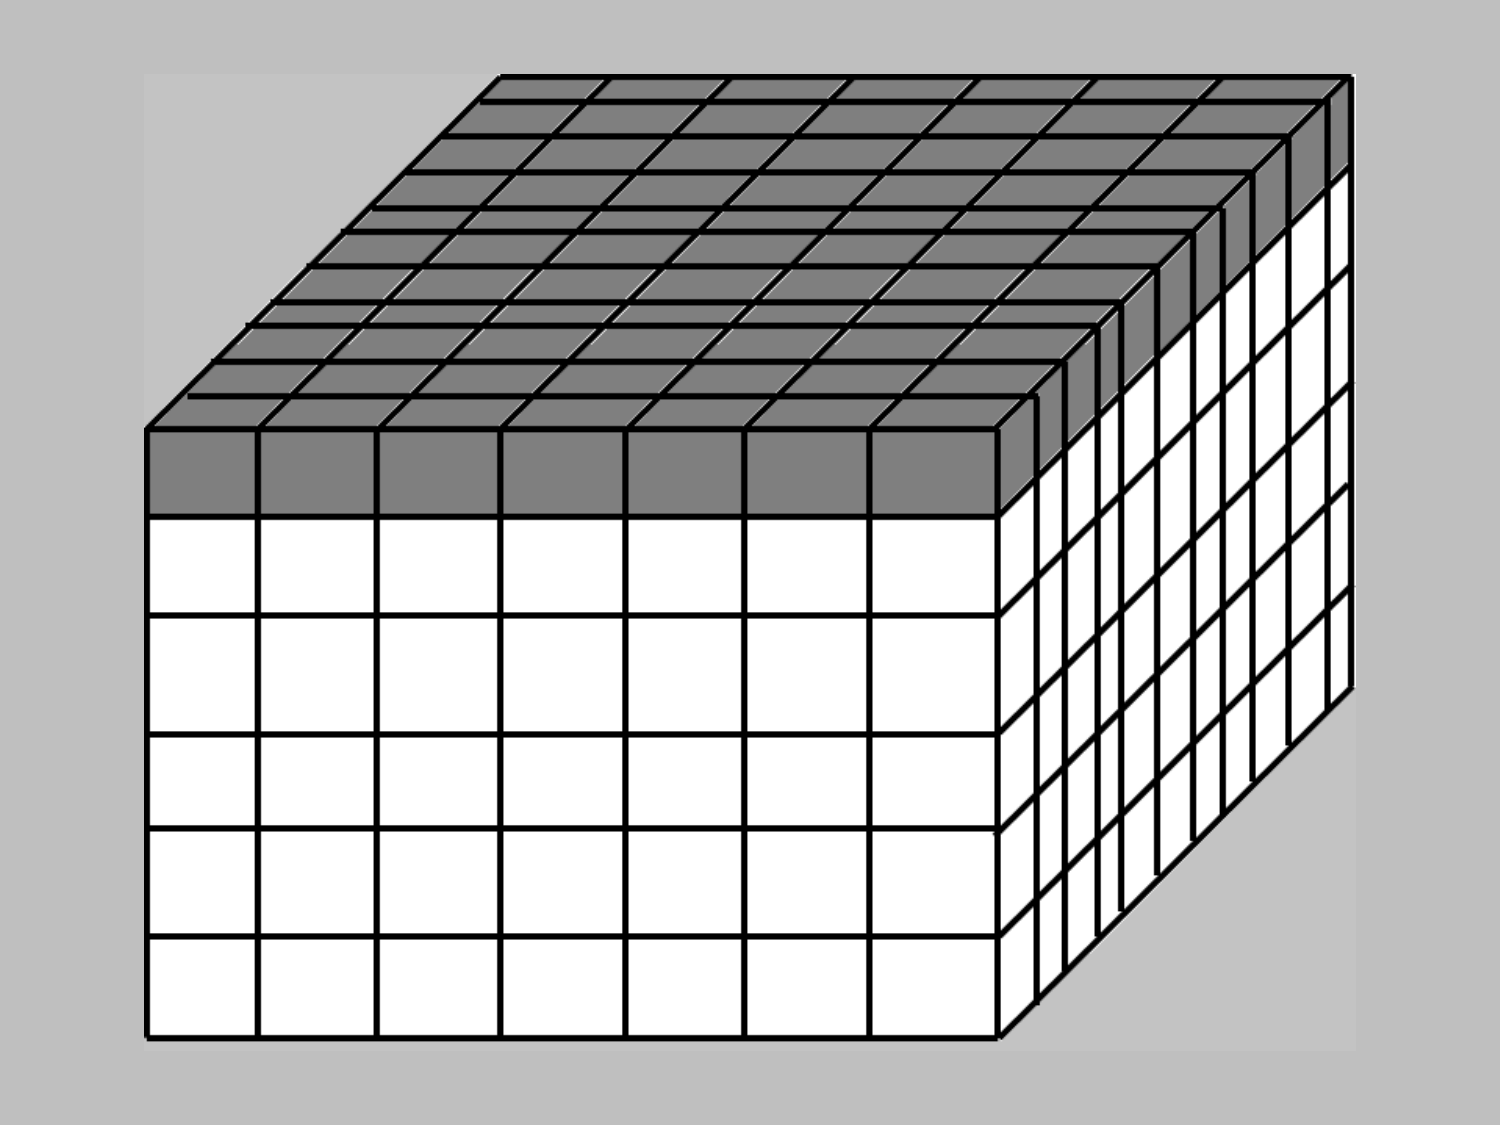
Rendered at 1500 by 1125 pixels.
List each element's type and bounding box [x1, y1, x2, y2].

picture [143, 74, 1356, 1051]
